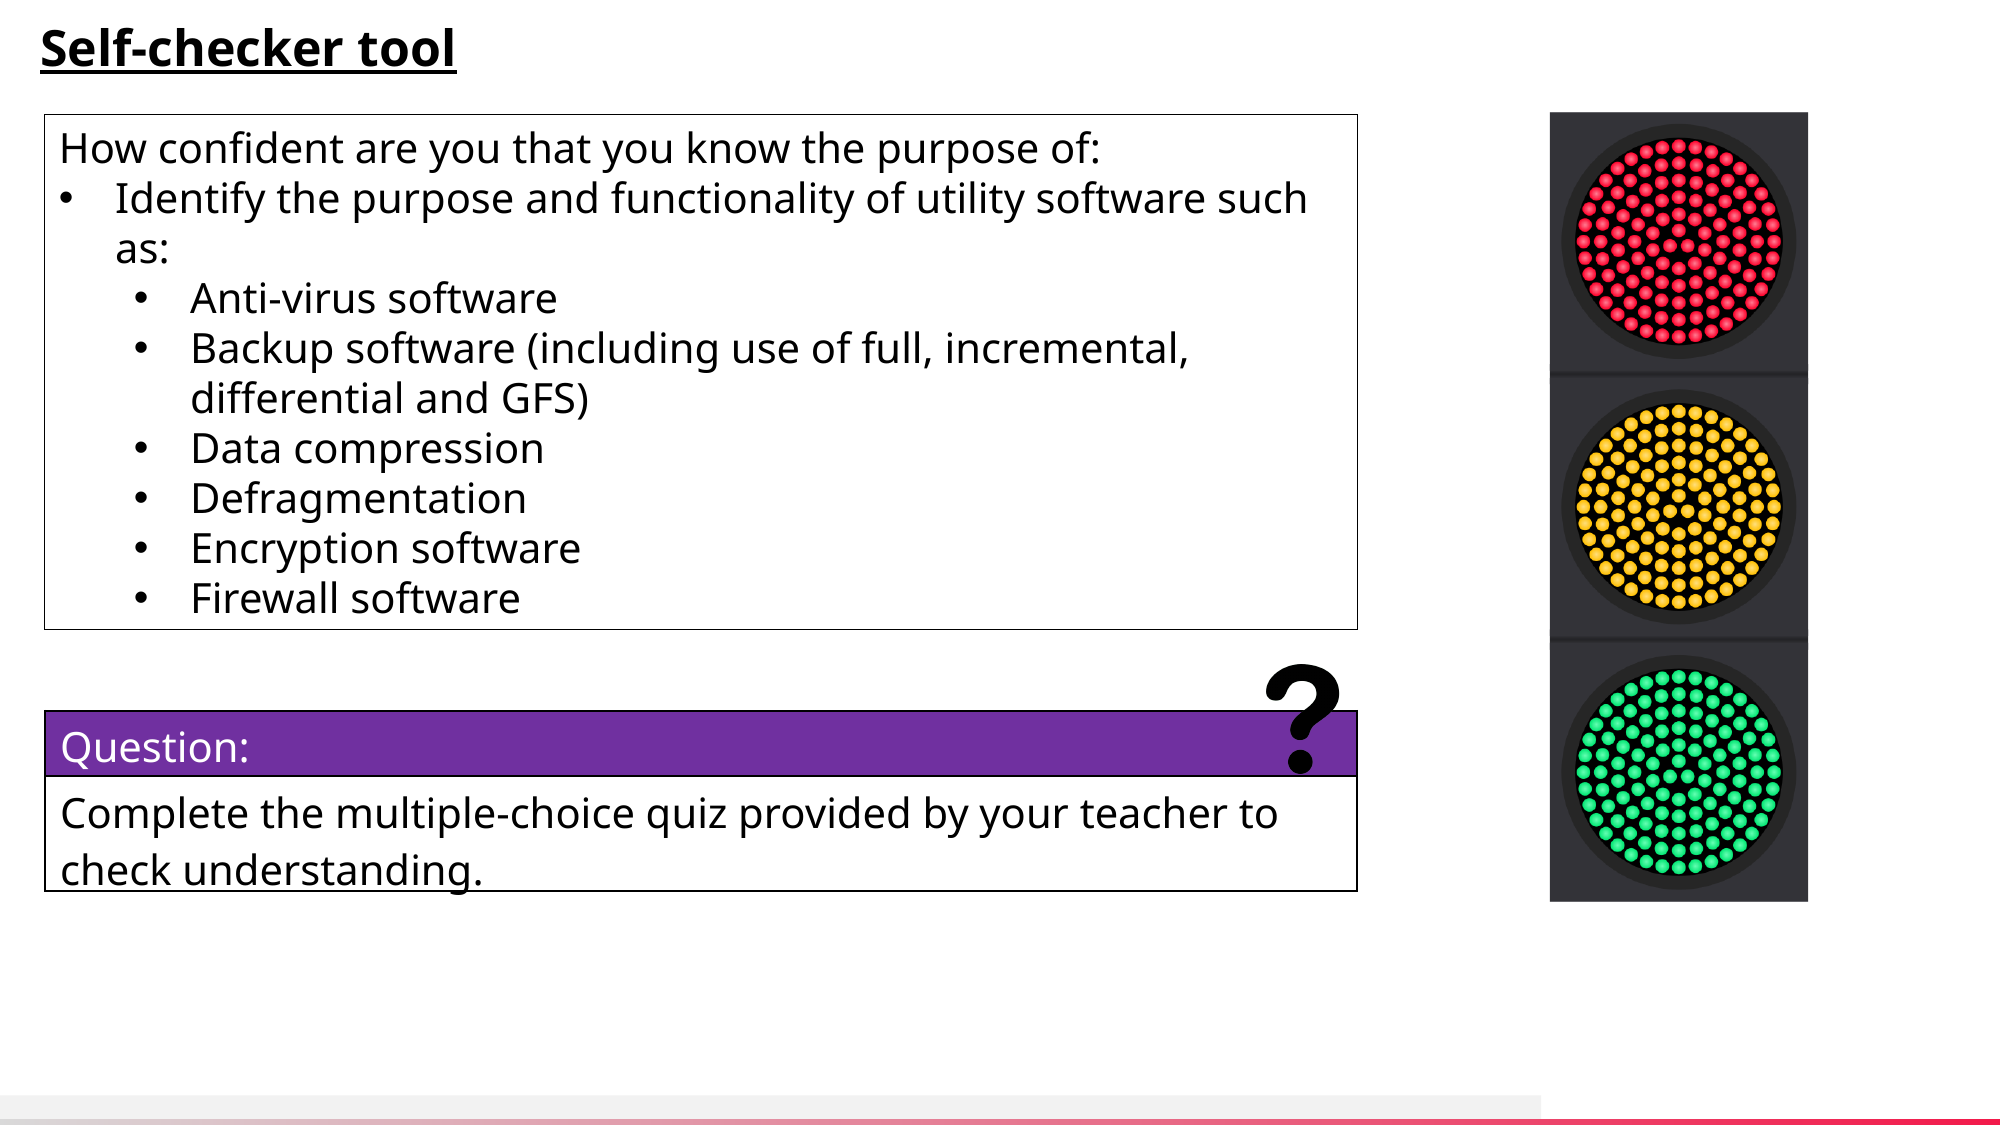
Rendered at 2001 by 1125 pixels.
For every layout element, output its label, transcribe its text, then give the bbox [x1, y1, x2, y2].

table_header Question: [46, 712, 1356, 775]
table_cell Complete the multiple-choice quiz provided by your teacher to check understanding. [46, 777, 1356, 890]
text_box Self-checker tool [25, 8, 2000, 189]
picture [1247, 663, 1358, 774]
picture [1421, 71, 1933, 942]
text_box How confident are you that you know the purpose of: Identify the purpose and functionality of utility software such as: Anti-virus software Backup software (including use of full, incremental, differential and GFS) Data compression Defragmentation Encryption software Firewall software [44, 114, 1358, 630]
